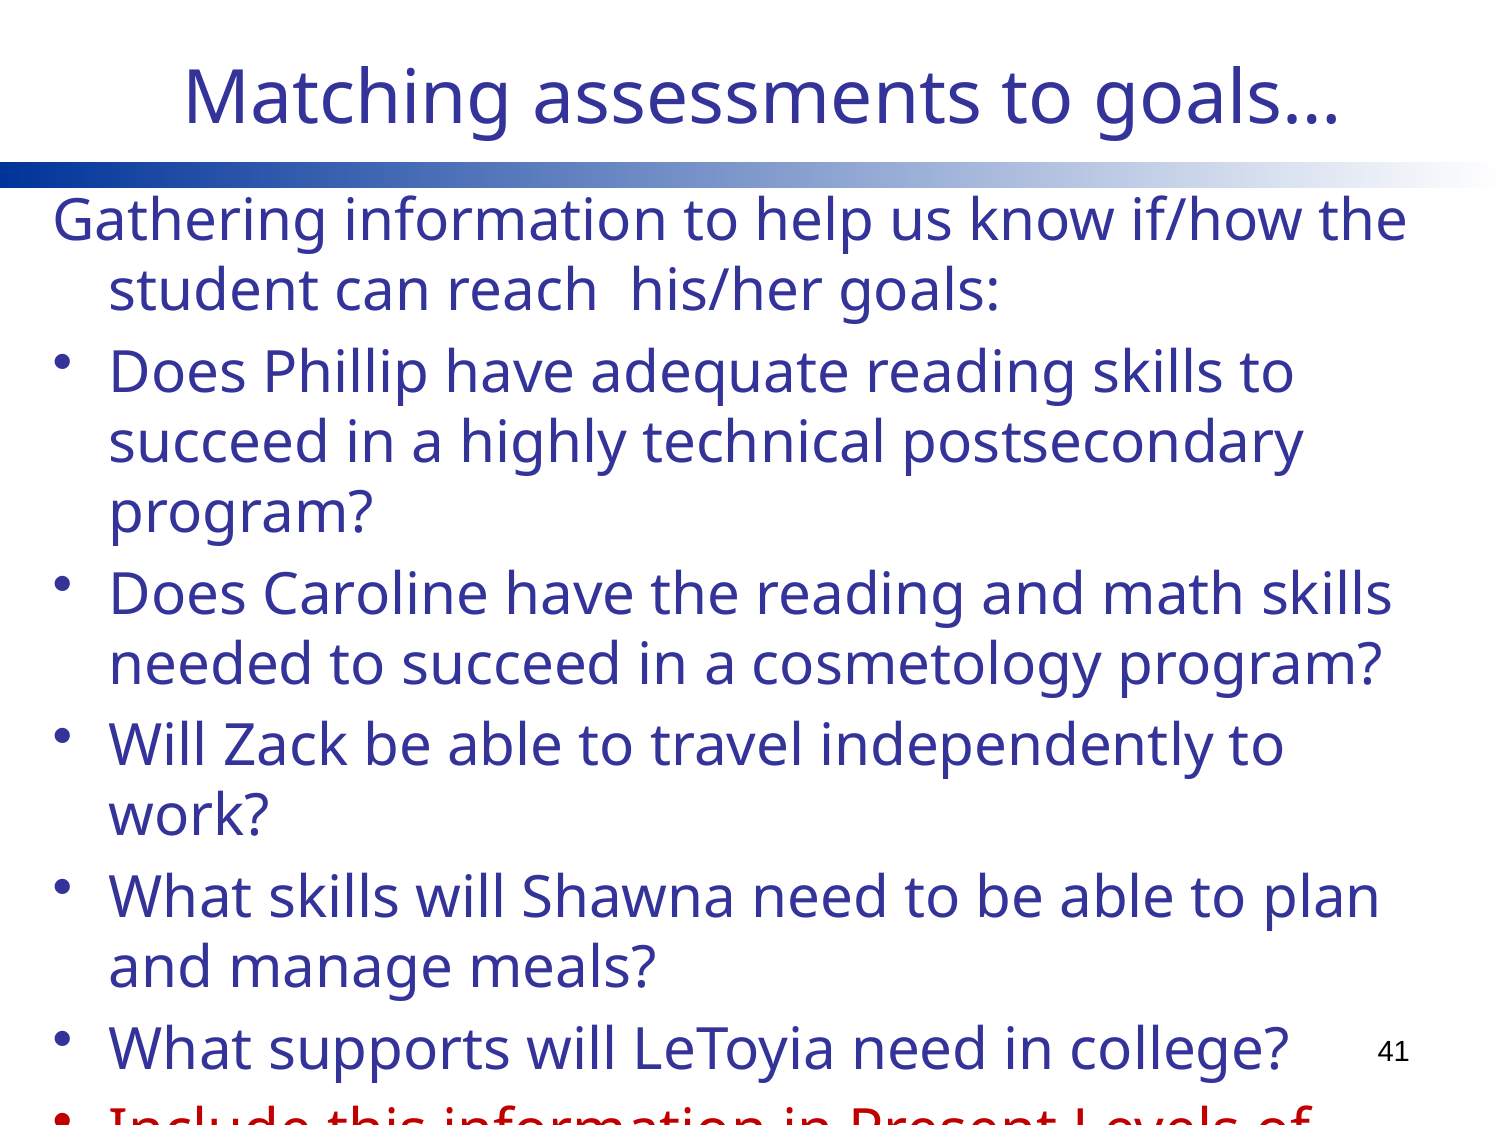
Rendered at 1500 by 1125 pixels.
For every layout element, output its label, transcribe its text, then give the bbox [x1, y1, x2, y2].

slide_number 41 [1362, 1024, 1426, 1103]
list Gathering information to help us know if/how the student can reach his/her goals: Does Phillip have adequate reading skills to succeed in a highly technical postsecondary program? Does Caroline have the reading and math skills needed to succeed in a cosmetology program? Will Zack be able to travel independently to work? What skills will Shawna need to be able to plan and manage meals? What supports will LeToyia need in college? Include this information in Present Levels of Academic Achievement and Functional Performance. [37, 174, 1438, 1025]
title Matching assessments to goals… [87, 37, 1438, 150]
